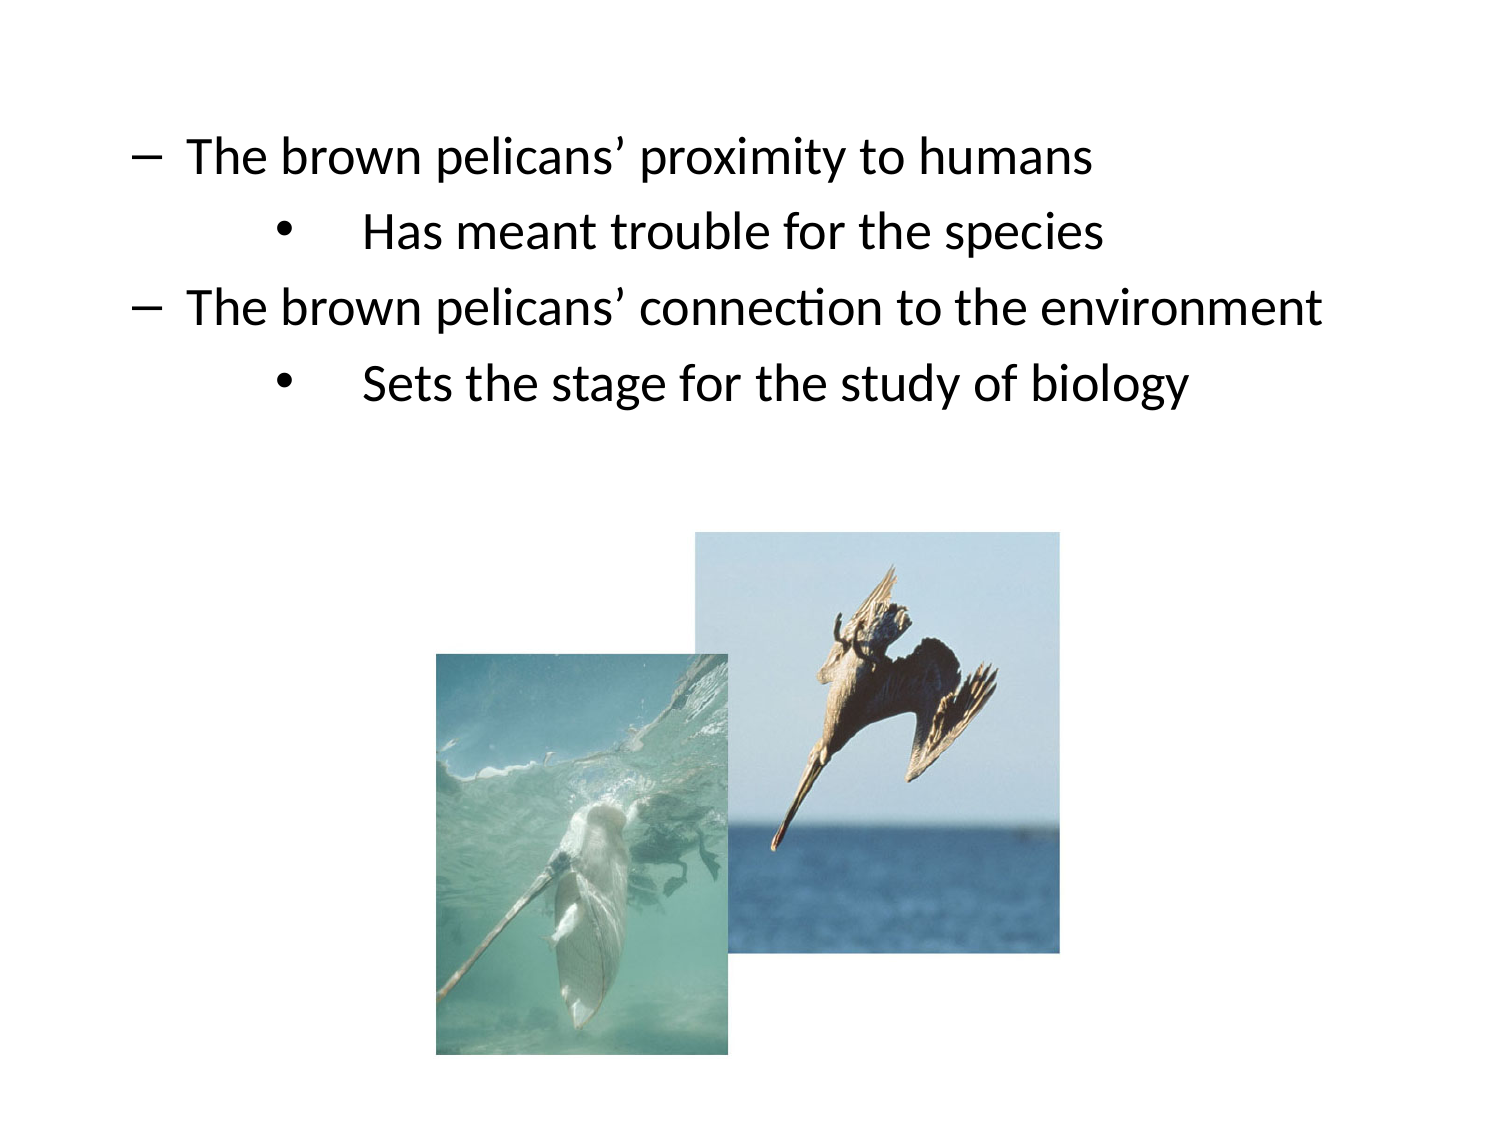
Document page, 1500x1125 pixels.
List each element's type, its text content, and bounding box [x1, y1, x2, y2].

list The brown pelicans’ proximity to humans Has meant trouble for the species The brown pelicans’ connection to the environment Sets the stage for the study of biology [50, 112, 1466, 529]
picture [418, 513, 1082, 1073]
